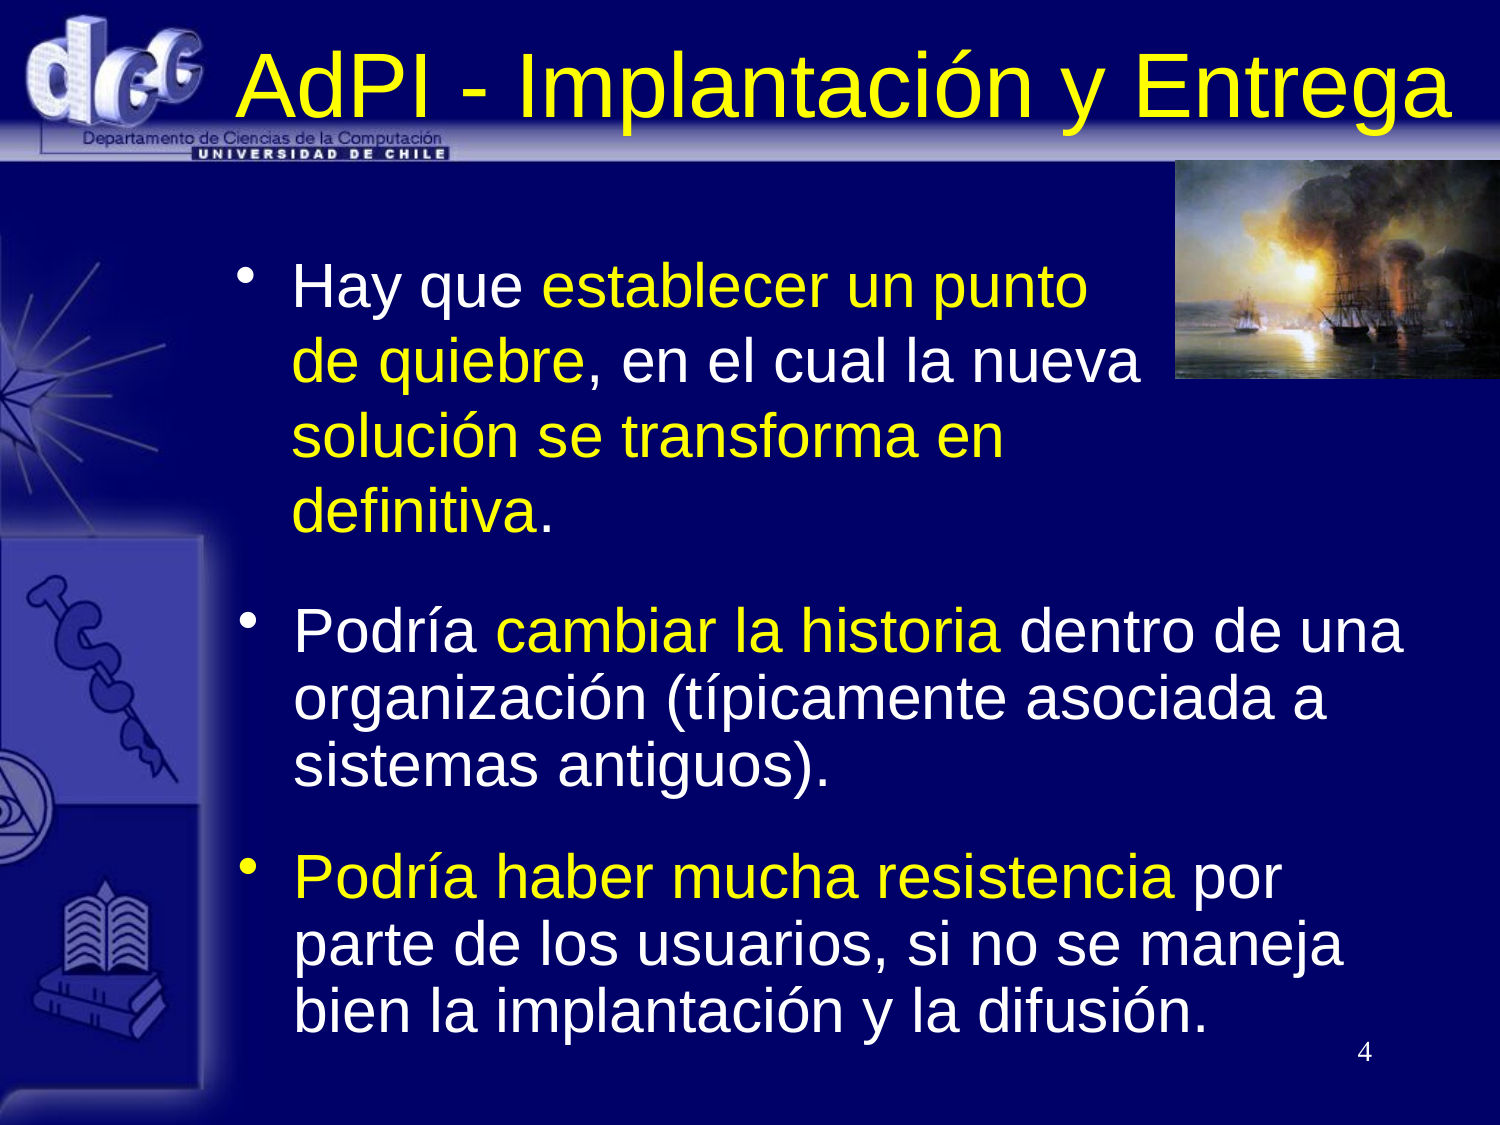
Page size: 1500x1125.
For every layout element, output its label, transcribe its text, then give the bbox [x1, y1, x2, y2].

text_box Hay que establecer un punto de quiebre, en el cual la nueva solución se transforma en definitiva. [220, 237, 1164, 496]
picture [0, 0, 1500, 1125]
list Podría cambiar la historia dentro de una organización (típicamente asociada a sistemas antiguos). Podría haber mucha resistencia por parte de los usuarios, si no se maneja bien la implantación y la difusión. [222, 590, 1436, 1107]
title AdPI - Implantación y Entrega [207, 0, 1483, 163]
